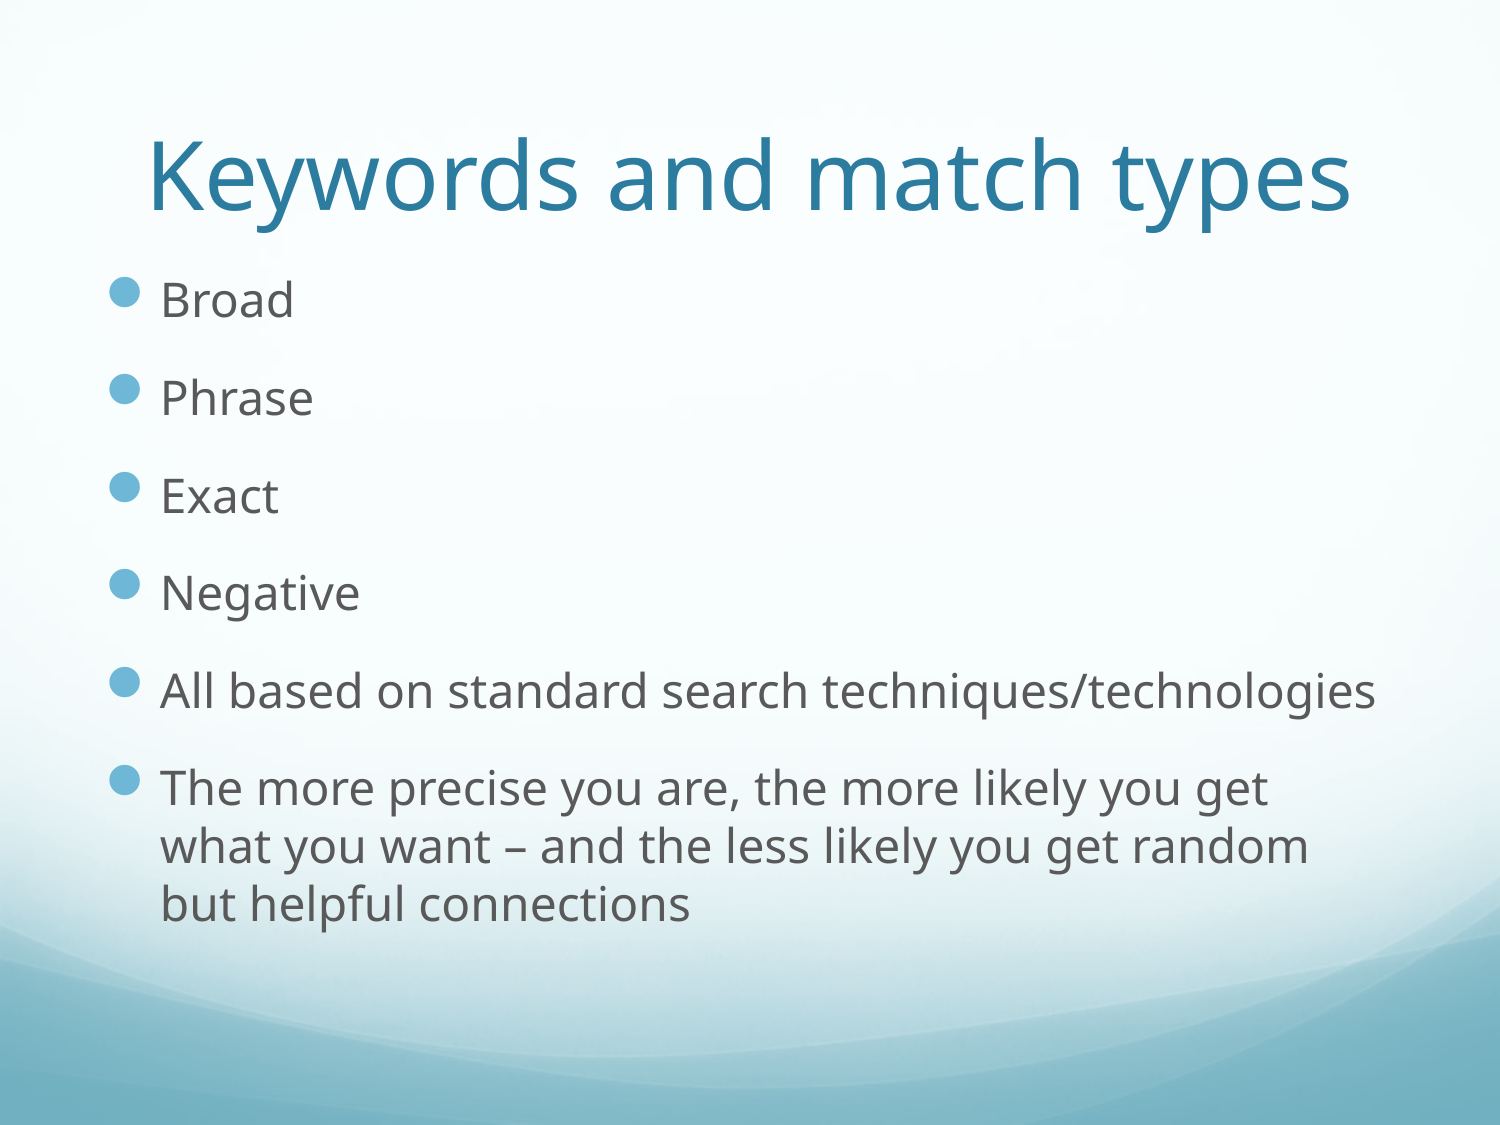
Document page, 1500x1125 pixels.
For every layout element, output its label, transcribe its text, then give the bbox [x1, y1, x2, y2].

title Keywords and match types [90, 17, 1410, 237]
list Broad Phrase Exact Negative All based on standard search techniques/technologies The more precise you are, the more likely you get what you want – and the less likely you get random but helpful connections [90, 262, 1410, 975]
